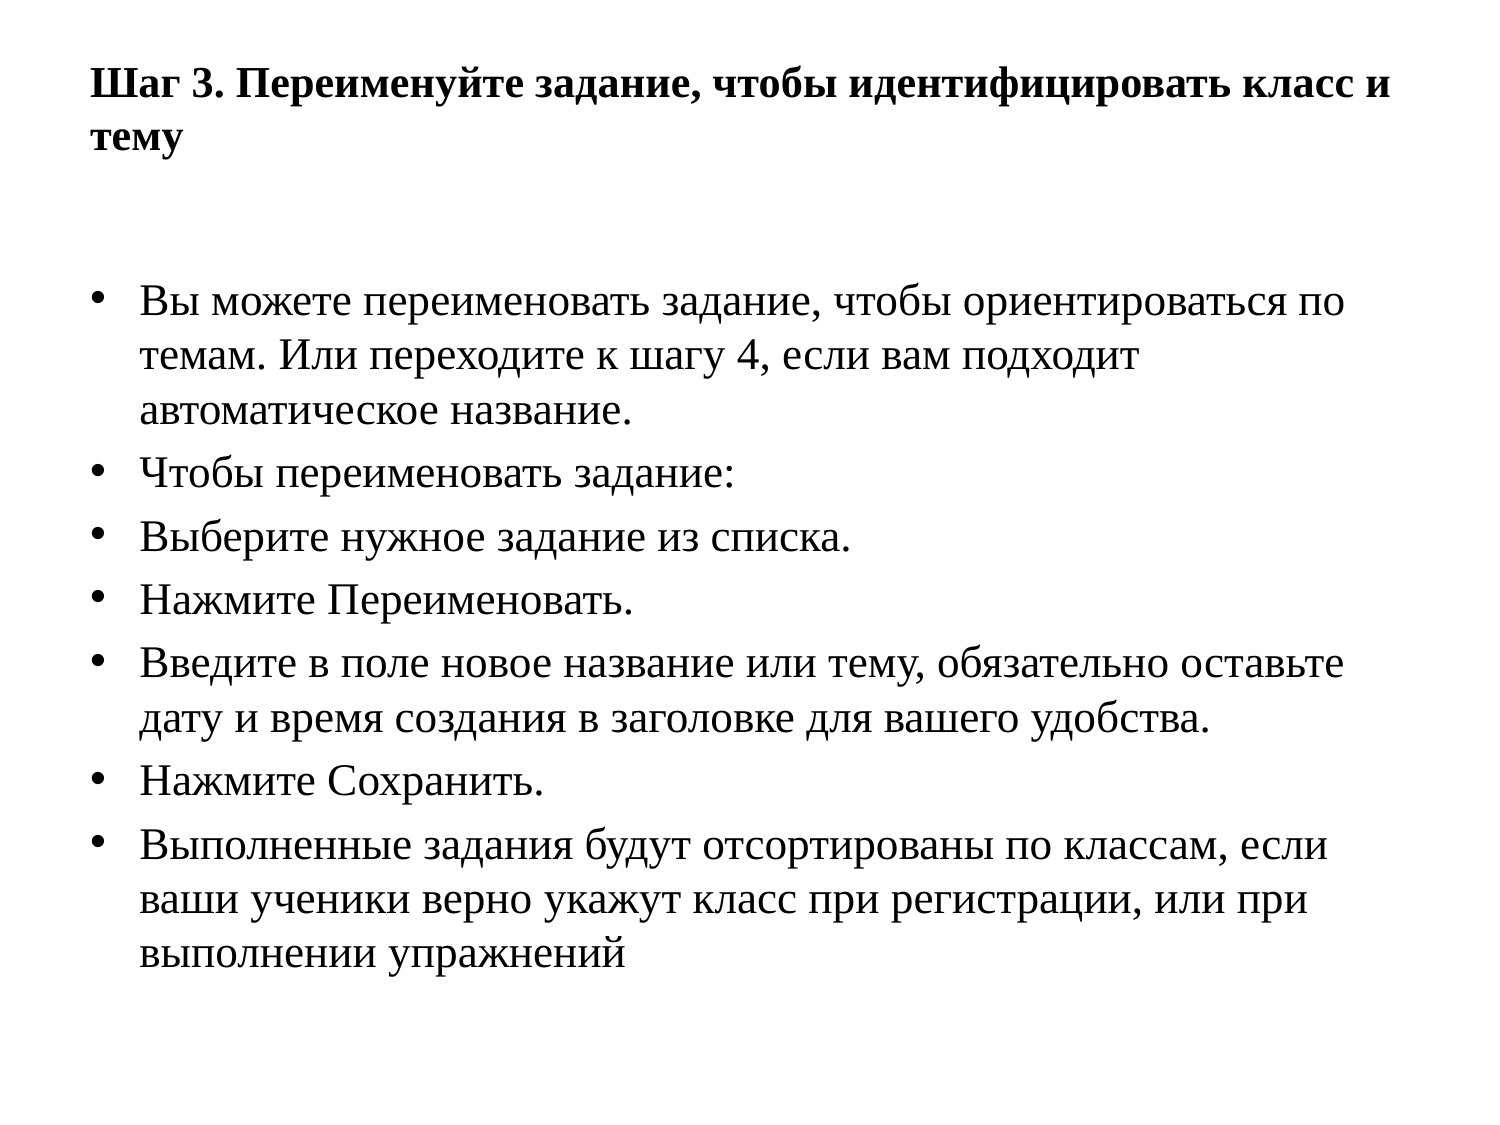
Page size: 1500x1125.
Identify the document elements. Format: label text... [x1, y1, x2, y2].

title Шаг 3. Переименуйте задание, чтобы идентифицировать класс и тему [75, 45, 1425, 233]
list Вы можете переименовать задание, чтобы ориентироваться по темам. Или переходите к шагу 4, если вам подходит автоматическое название. Чтобы переименовать задание: Выберите нужное задание из списка. Нажмите Переименовать. Введите в поле новое название или тему, обязательно оставьте дату и время создания в заголовке для вашего удобства. Нажмите Сохранить. Выполненные задания будут отсортированы по классам, если ваши ученики верно укажут класс при регистрации, или при выполнении упражнений [75, 262, 1425, 1005]
